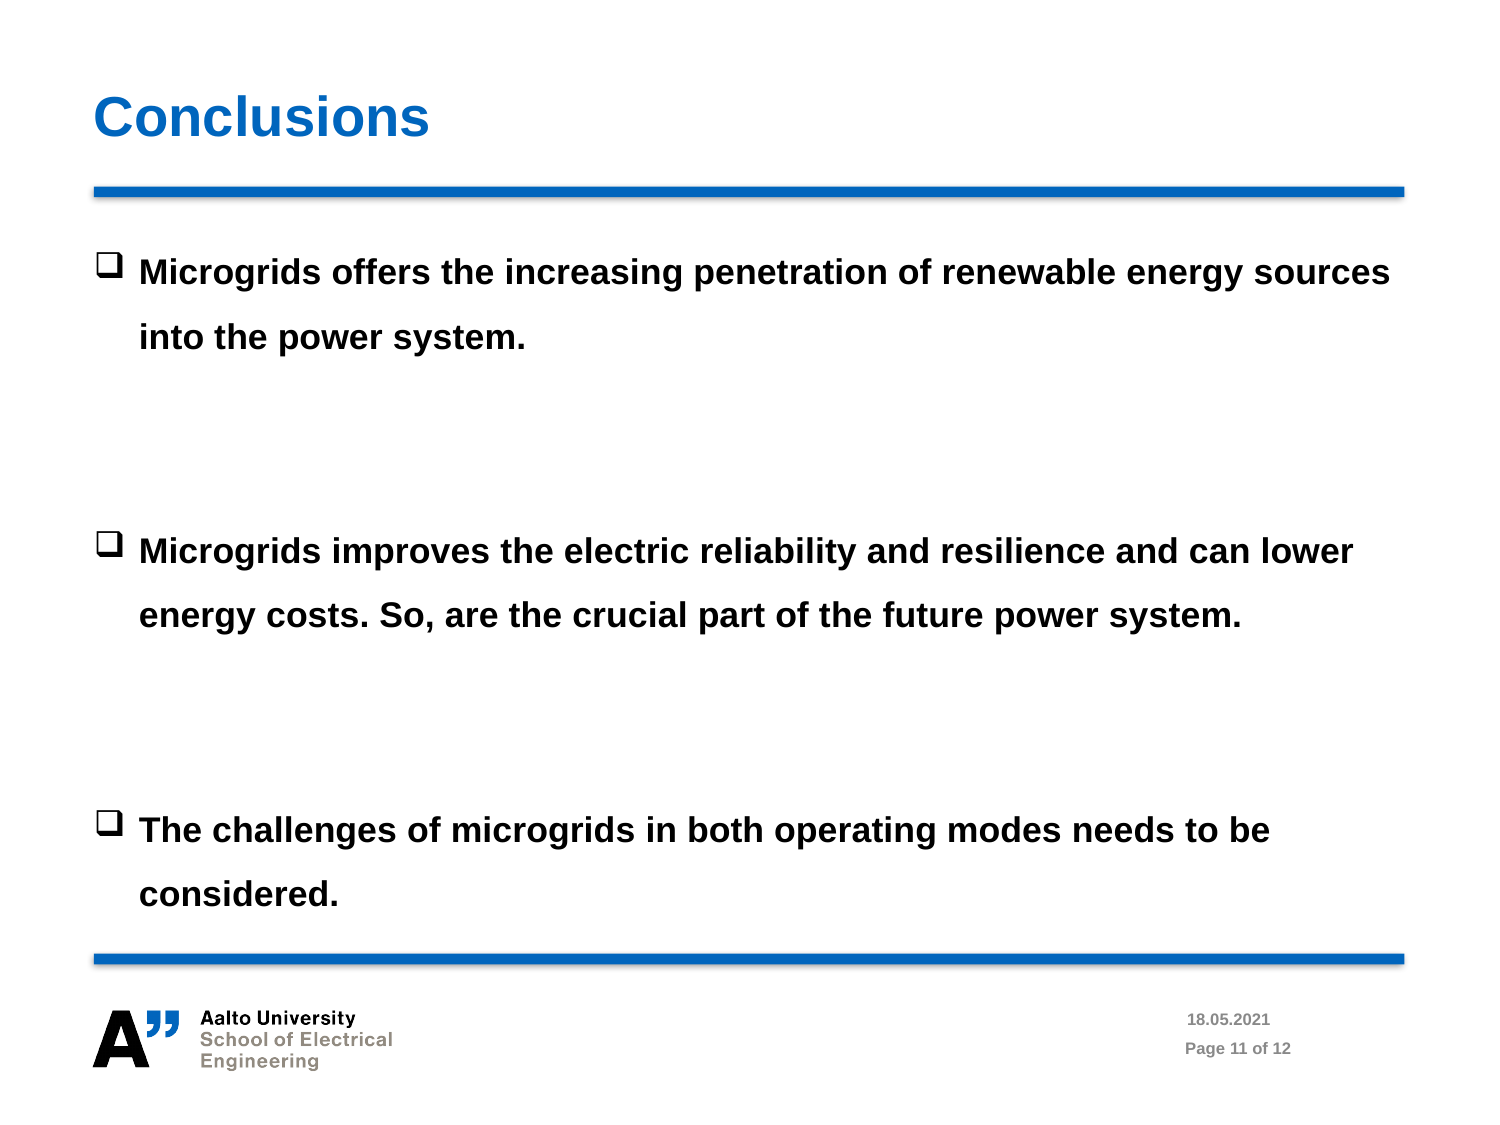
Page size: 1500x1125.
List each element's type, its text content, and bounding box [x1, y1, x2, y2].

list Microgrids offers the increasing penetration of renewable energy sources into the power system. Microgrids improves the electric reliability and resilience and can lower energy costs. So, are the crucial part of the future power system. The challenges of microgrids in both operating modes needs to be considered. [93, 227, 1429, 925]
picture [35, 953, 449, 1125]
slide_number Page 11 of 12 [1185, 1037, 1439, 1066]
title Conclusions [93, 80, 1369, 228]
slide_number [1187, 1008, 1441, 1026]
